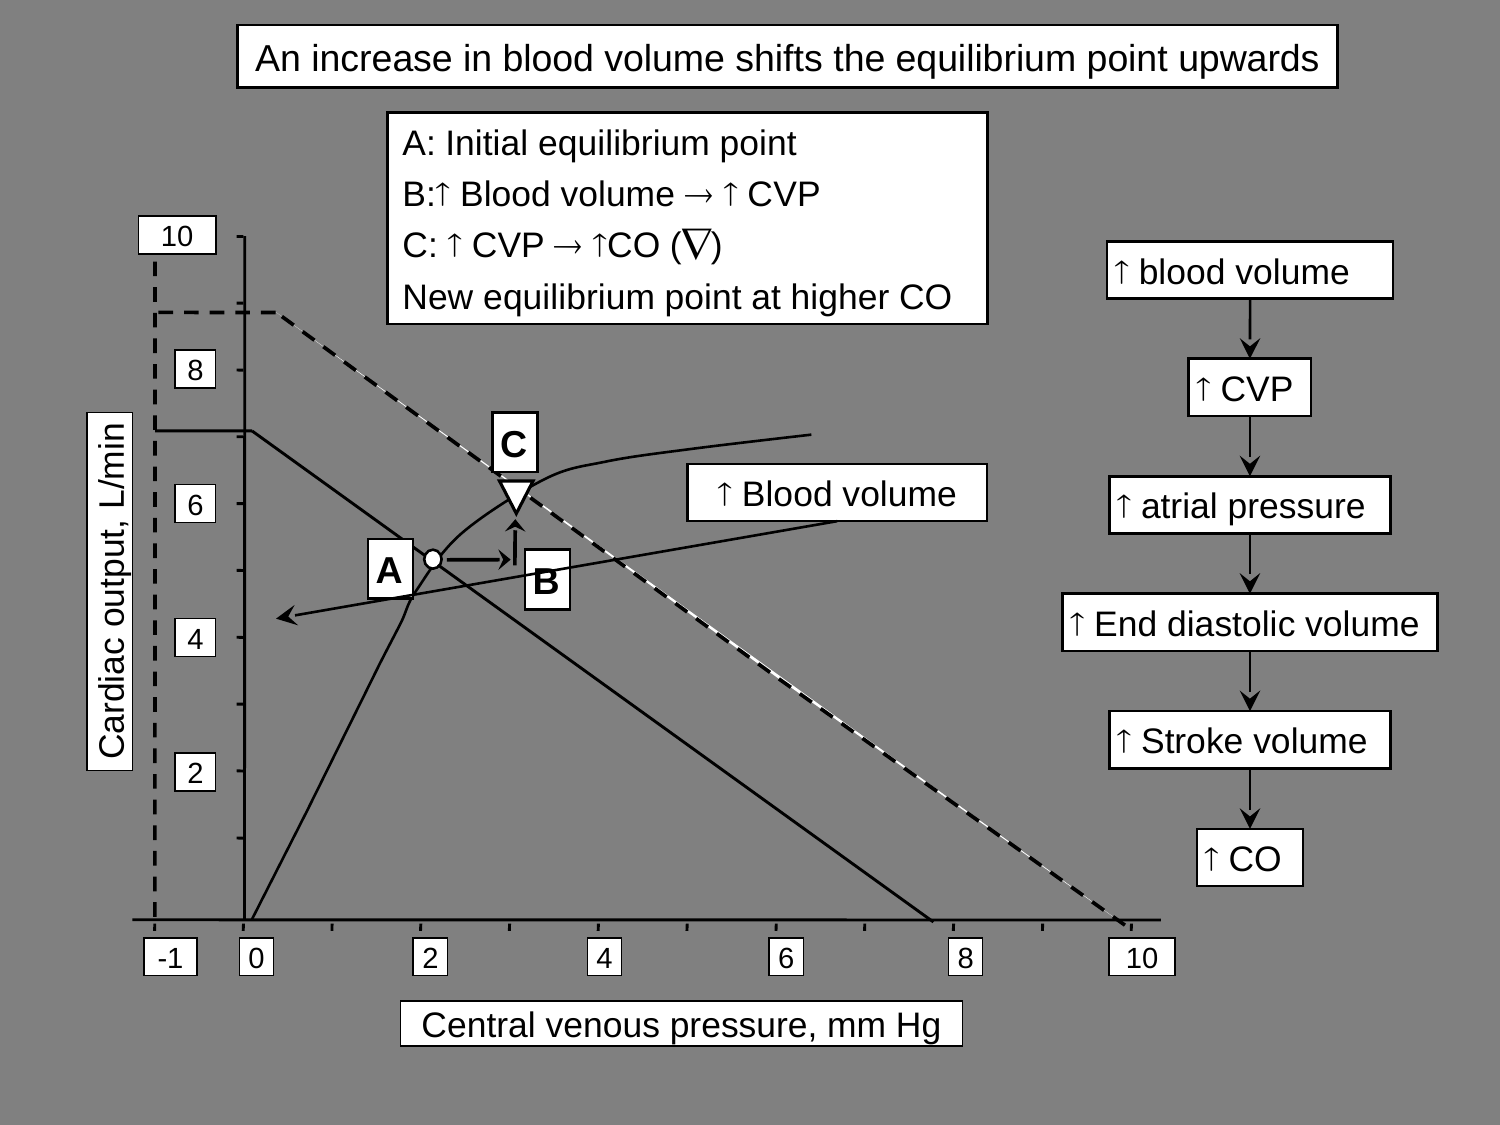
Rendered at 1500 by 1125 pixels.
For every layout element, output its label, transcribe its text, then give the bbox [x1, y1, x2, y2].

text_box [85, 214, 1176, 1048]
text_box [1179, 239, 1438, 888]
text_box A: Initial equilibrium point B: Blood volume   CVP C:  CVP  CO () New equilibrium point at higher CO [387, 112, 988, 213]
title An increase in blood volume shifts the equilibrium point upwards [236, 24, 1339, 89]
